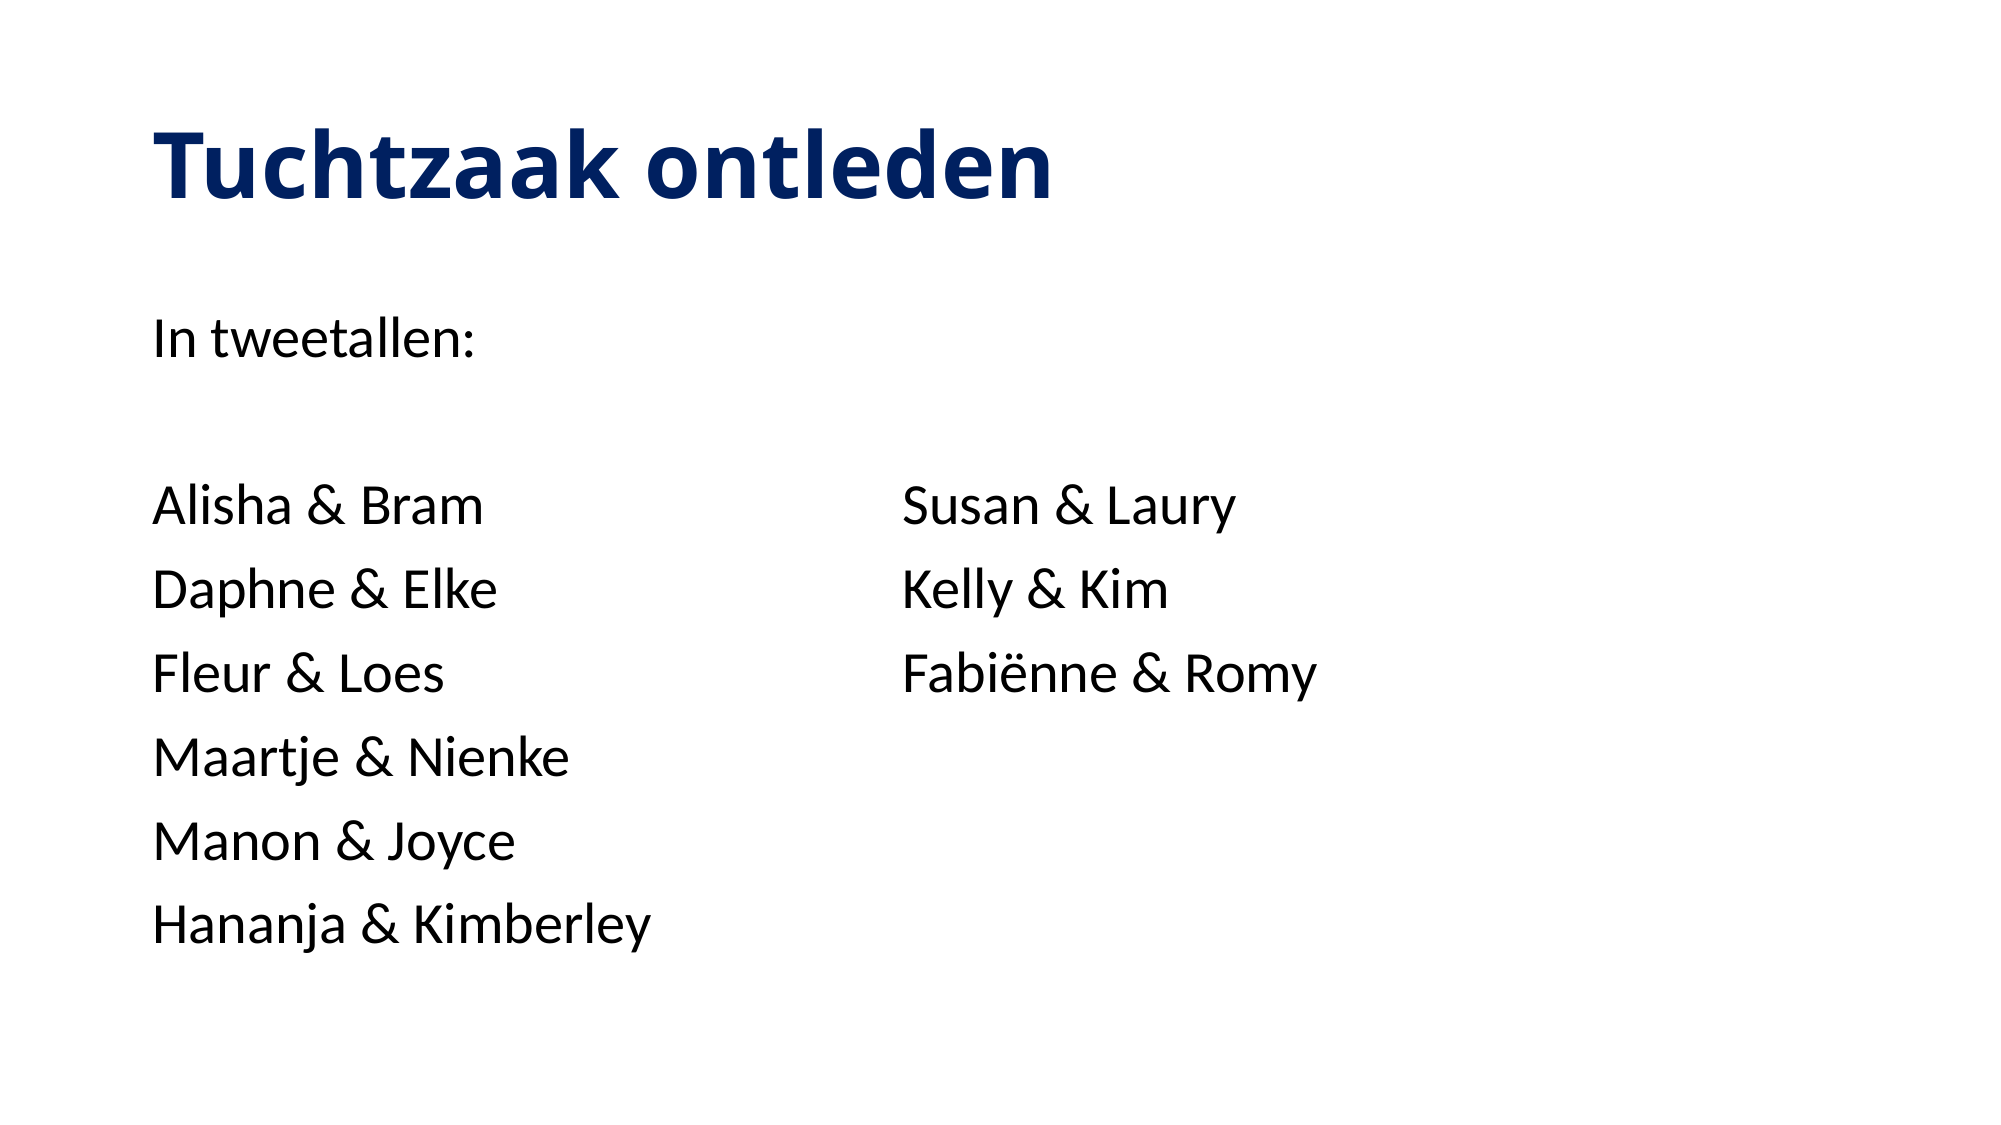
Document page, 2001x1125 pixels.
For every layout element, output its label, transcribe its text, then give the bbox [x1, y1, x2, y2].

list In tweetallen: Alisha & Bram Susan & Laury Daphne & Elke Kelly & Kim Fleur & Loes Fabiënne & Romy Maartje & Nienke Manon & Joyce Hananja & Kimberley [137, 299, 1863, 1014]
title Tuchtzaak ontleden [137, 59, 1863, 278]
